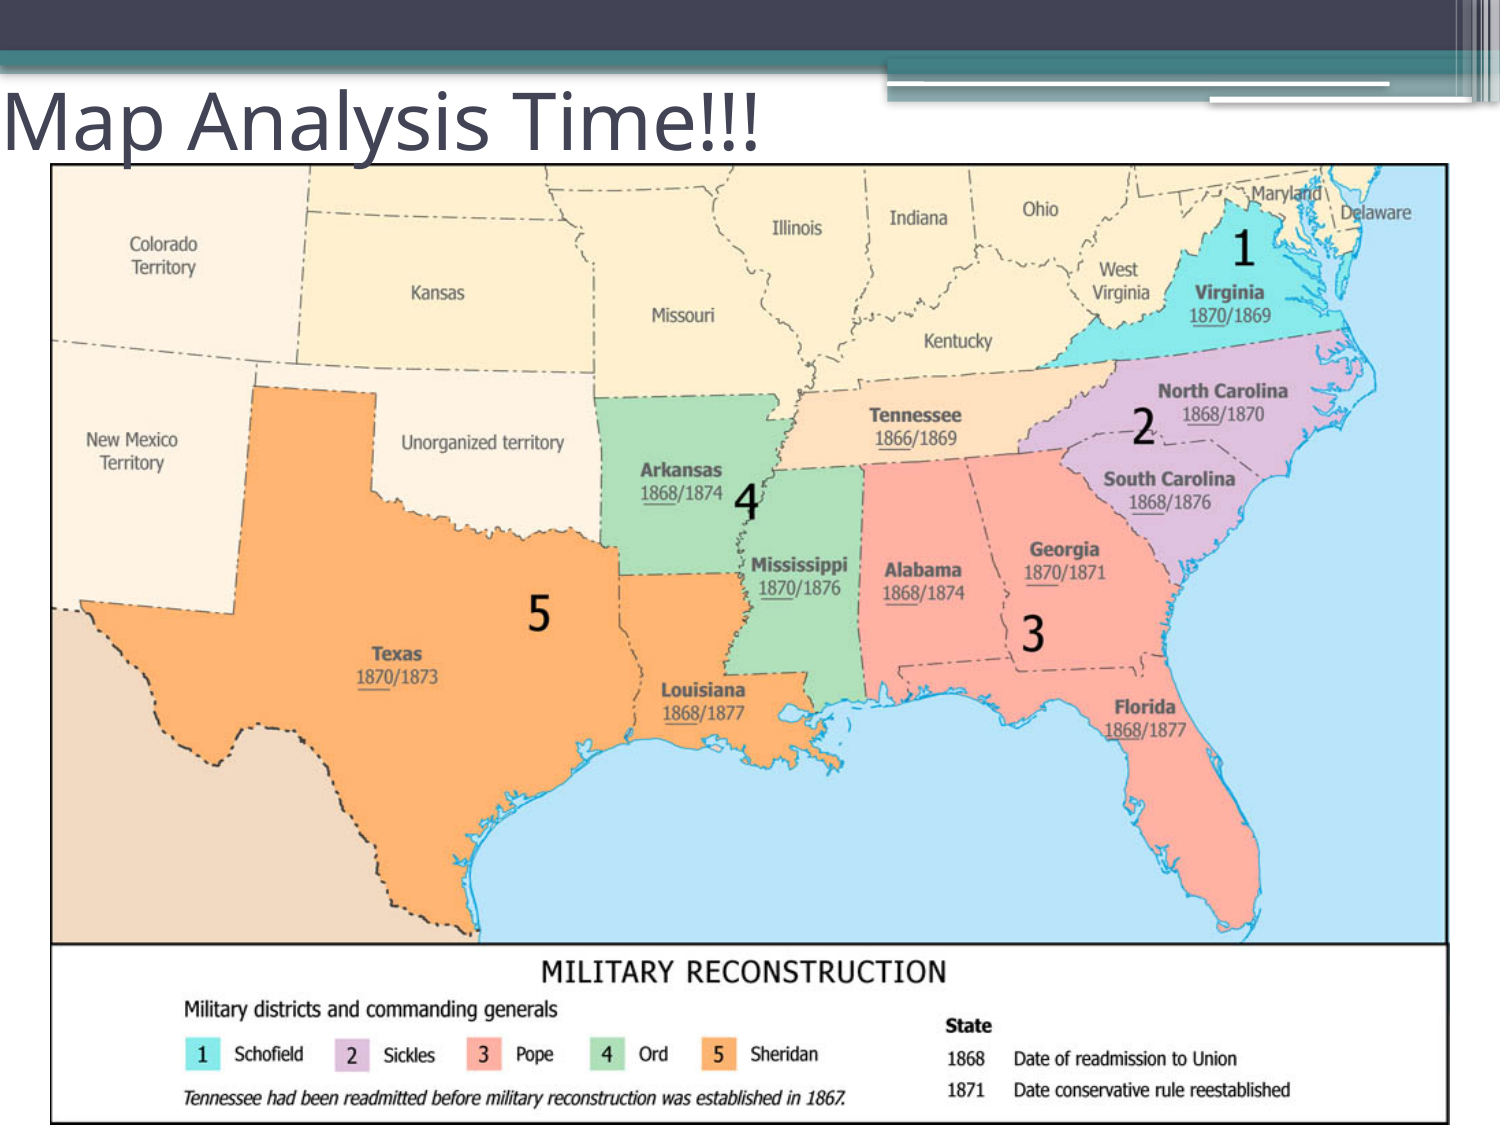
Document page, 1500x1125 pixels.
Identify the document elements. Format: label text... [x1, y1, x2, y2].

picture [49, 163, 1451, 1125]
title Map Analysis Time!!! [0, 62, 788, 175]
